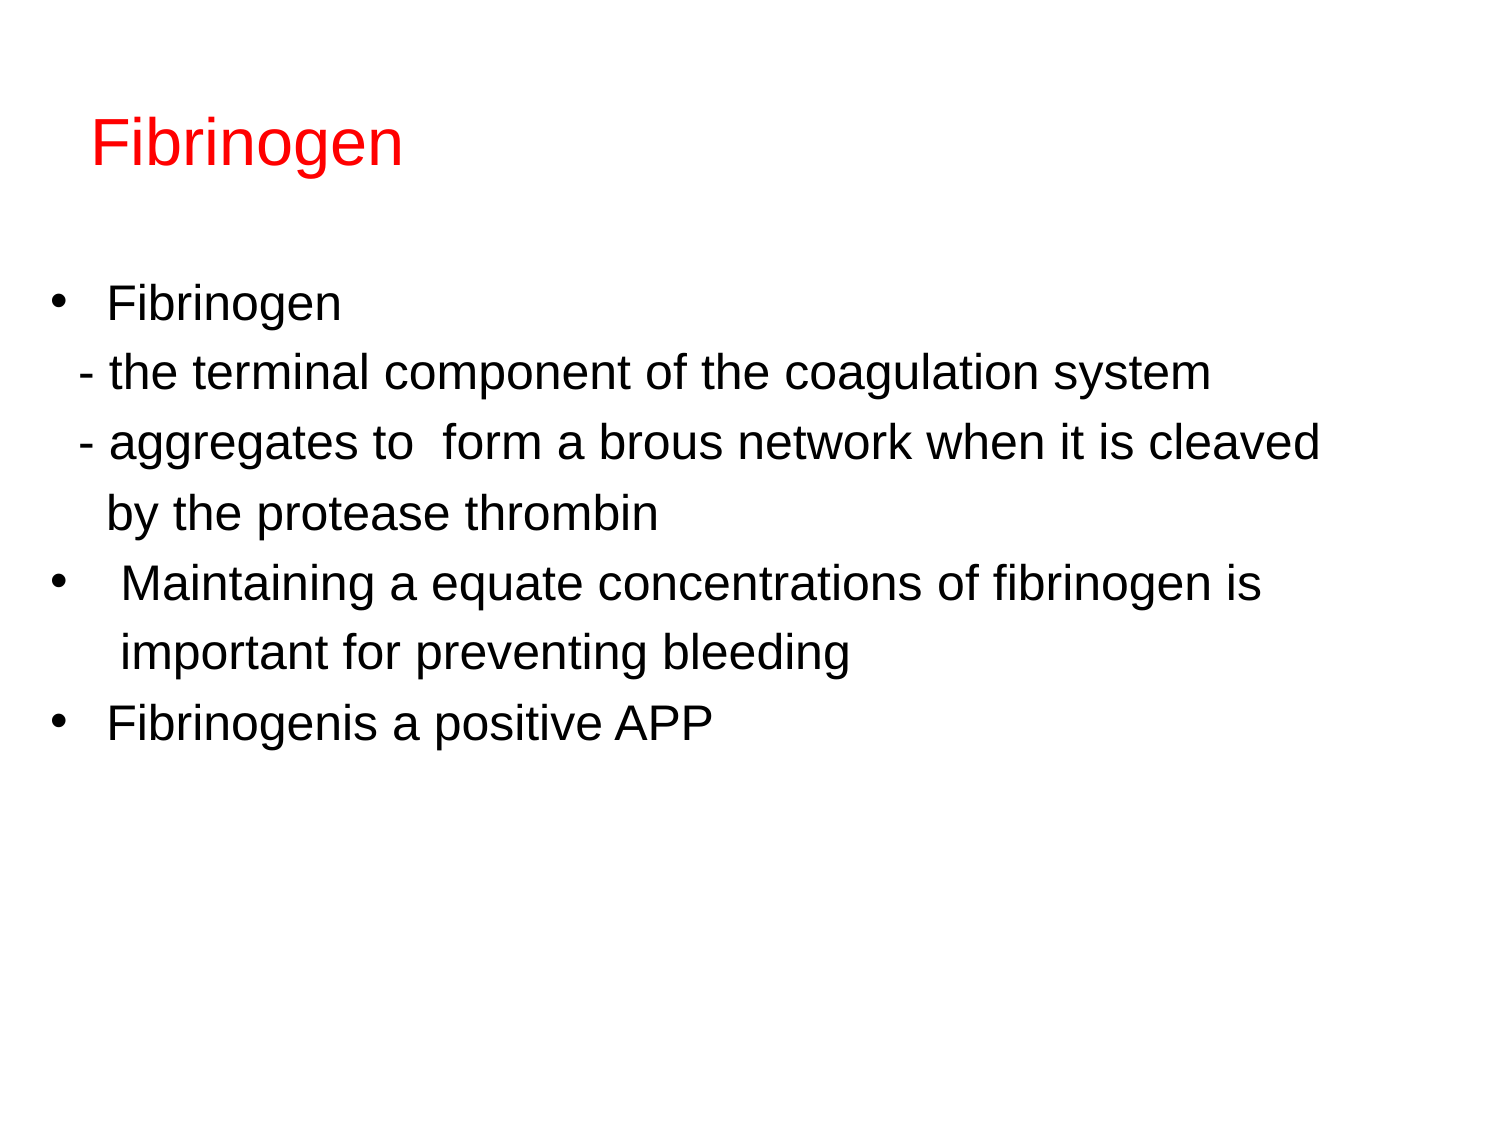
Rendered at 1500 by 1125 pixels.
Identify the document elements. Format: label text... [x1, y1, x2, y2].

title Fibrinogen [75, 45, 1425, 233]
list Fibrinogen - the terminal component of the coagulation system - aggregates to form a brous network when it is cleaved by the protease thrombin Maintaining a equate concentrations of fibrinogen is important for preventing bleeding Fibrinogenis a positive APP [35, 262, 1425, 1005]
